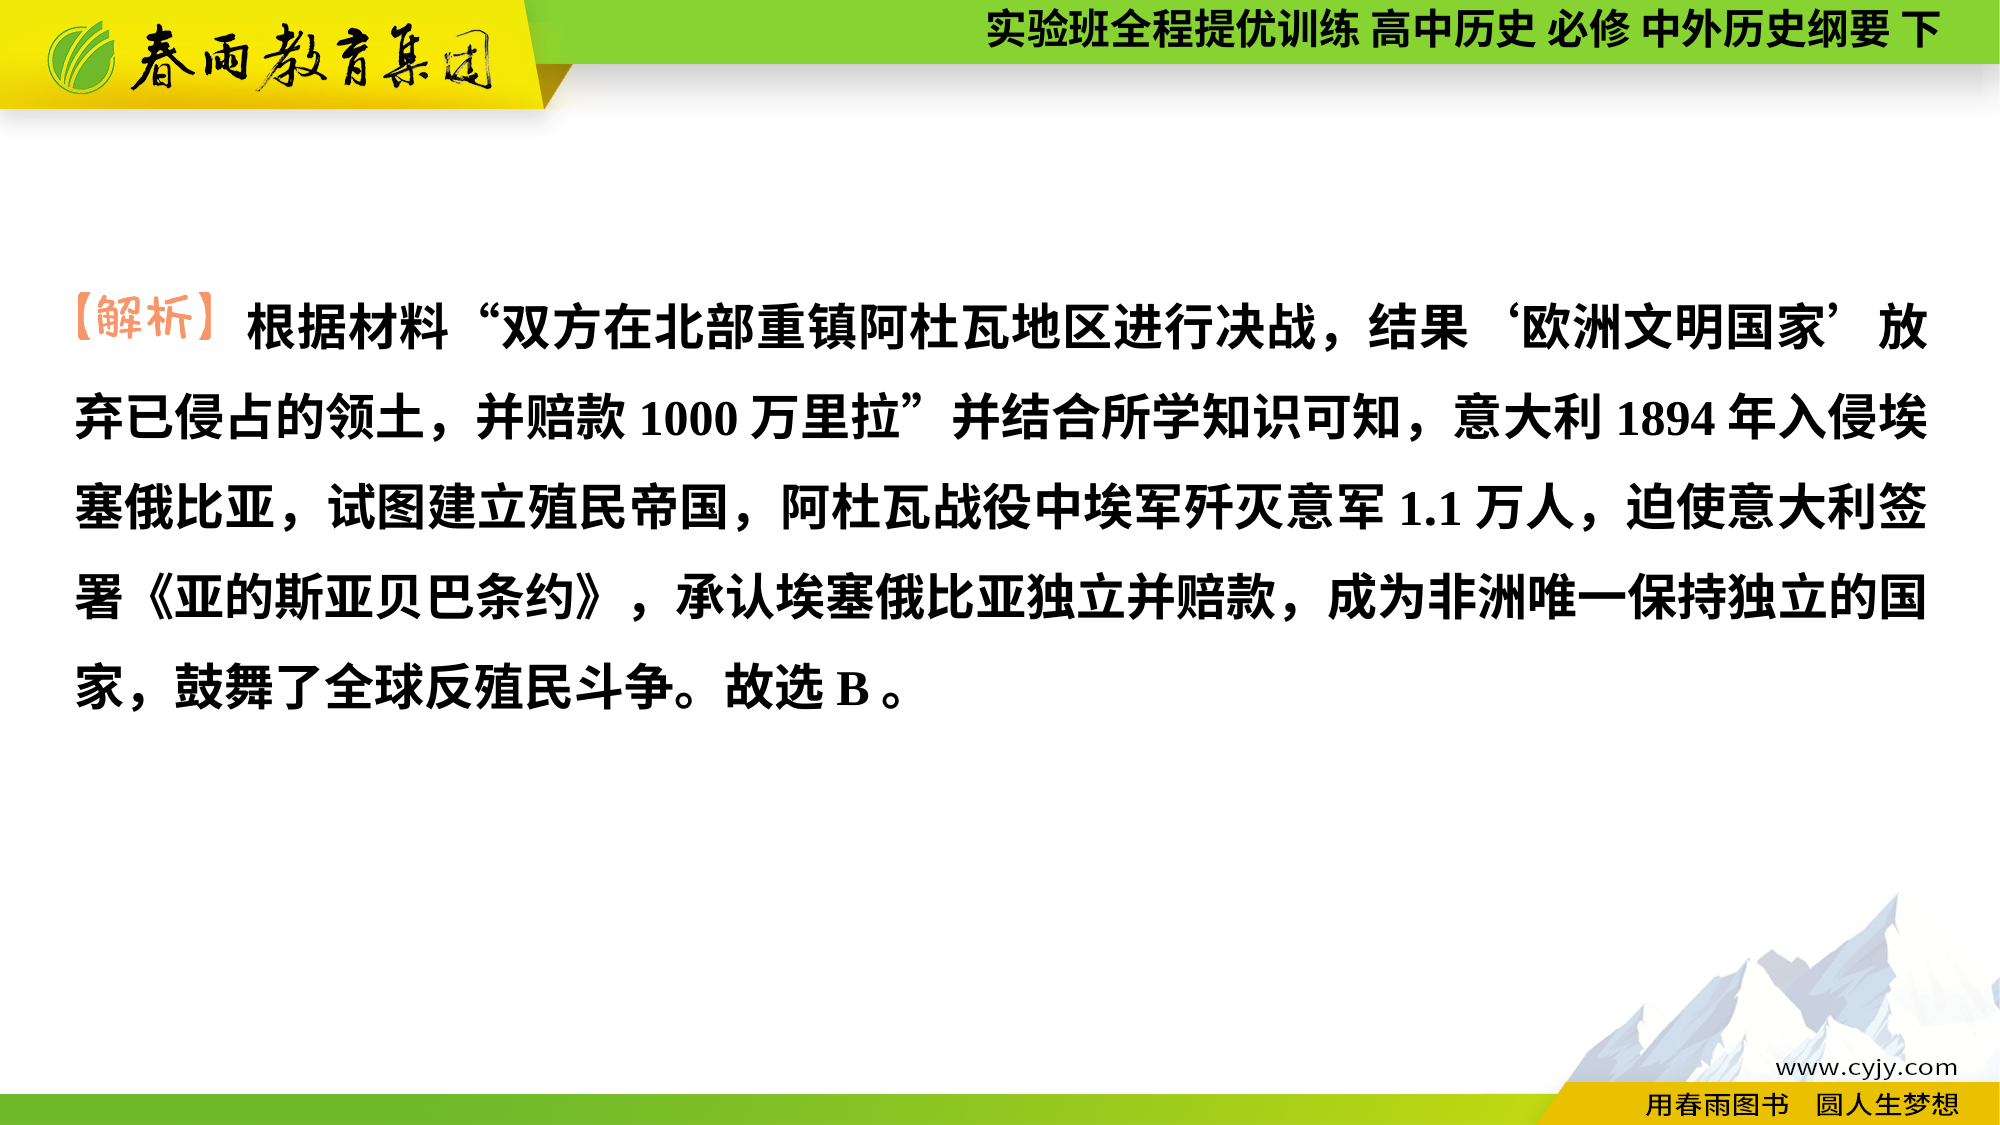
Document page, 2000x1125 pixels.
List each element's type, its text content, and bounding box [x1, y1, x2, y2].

list 根据材料“双方在北部重镇阿杜瓦地区进行决战，结果‘欧洲文明国家’放弃已侵占的领土，并赔款1000万里拉”并结合所学知识可知，意大利1894年入侵埃塞俄比亚，试图建立殖民帝国，阿杜瓦战役中埃军歼灭意军1.1万人，迫使意大利签署《亚的斯亚贝巴条约》，承认埃塞俄比亚独立并赔款，成为非洲唯一保持独立的国家，鼓舞了全球反殖民斗争。故选B。 [59, 258, 1944, 728]
picture [0, 0, 2000, 1125]
